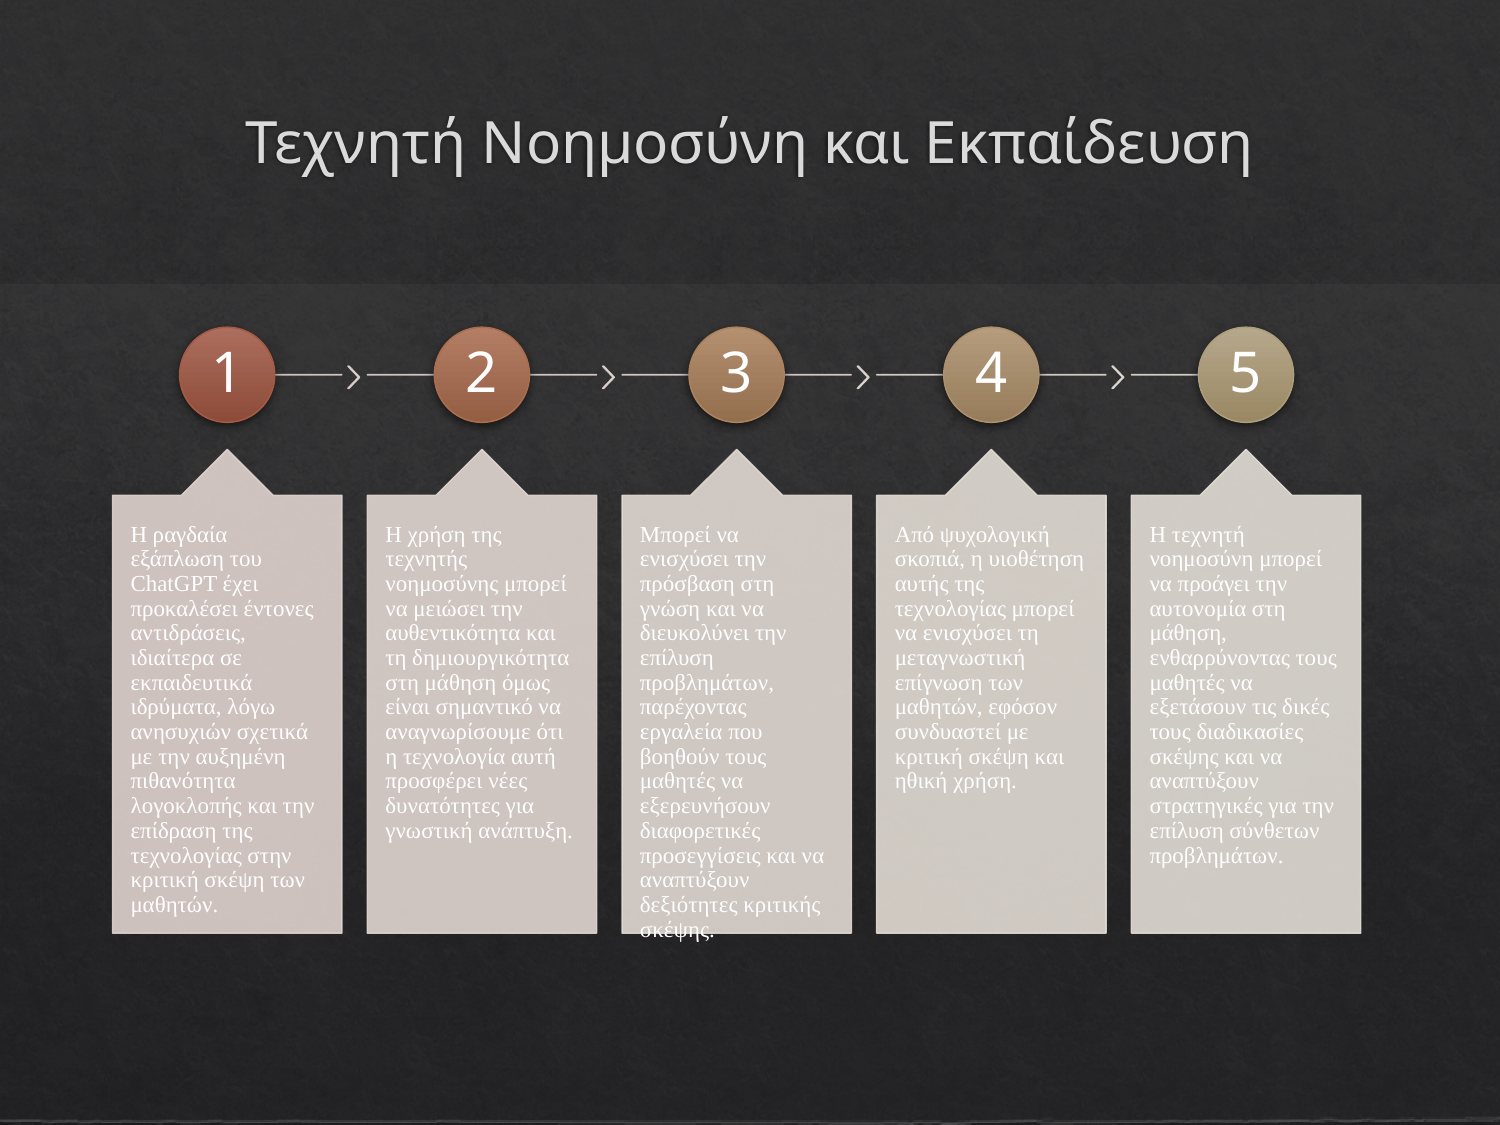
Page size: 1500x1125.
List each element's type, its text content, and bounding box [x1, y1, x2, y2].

title Τεχνητή Νοημοσύνη και Εκπαίδευση [112, 60, 1387, 220]
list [112, 310, 1387, 951]
picture [0, 283, 1500, 1125]
